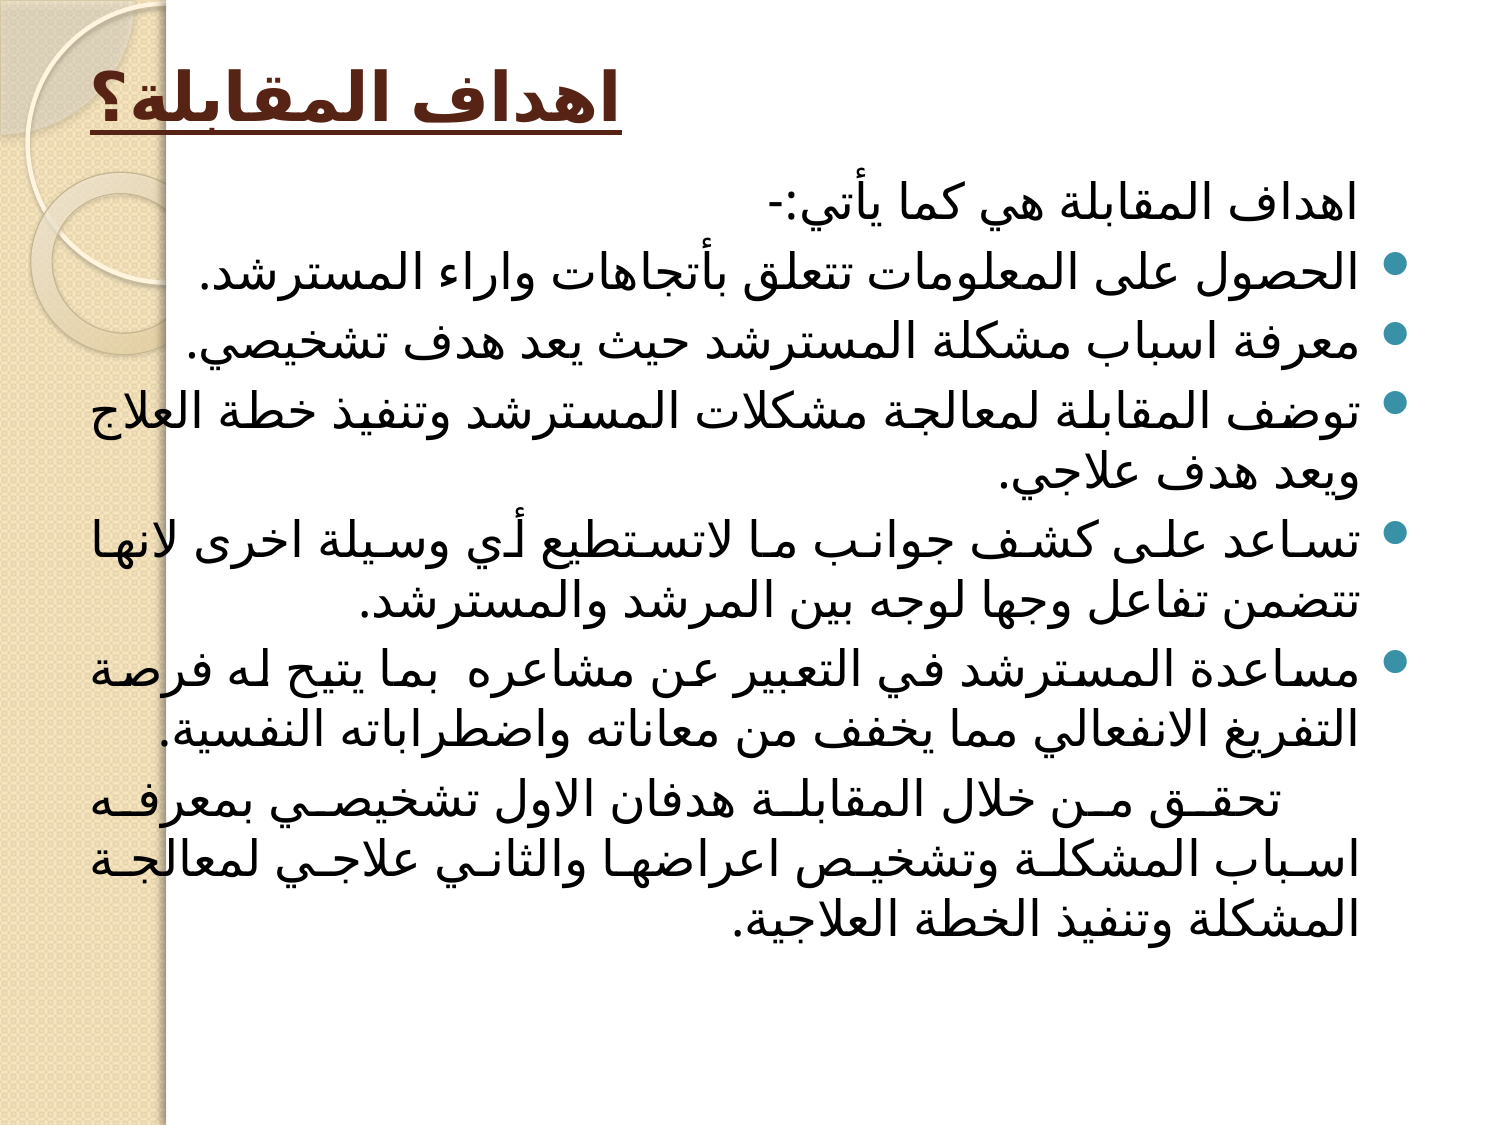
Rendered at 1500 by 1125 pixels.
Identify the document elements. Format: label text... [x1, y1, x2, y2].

title اهداف المقابلة؟ [75, 45, 1425, 162]
list اهداف المقابلة هي كما يأتي:- الحصول على المعلومات تتعلق بأتجاهات واراء المسترشد. معرفة اسباب مشكلة المسترشد حيث يعد هدف تشخيصي. توضف المقابلة لمعالجة مشكلات المسترشد وتنفيذ خطة العلاج ويعد هدف علاجي. تساعد على كشف جوانب ما لاتستطيع أي وسيلة اخرى لانها تتضمن تفاعل وجها لوجه بين المرشد والمسترشد. مساعدة المسترشد في التعبير عن مشاعره بما يتيح له فرصة التفريغ الانفعالي مما يخفف من معاناته واضطراباته النفسية. تحقق من خلال المقابلة هدفان الاول تشخيصي بمعرفه اسباب المشكلة وتشخيص اعراضها والثاني علاجي لمعالجة المشكلة وتنفيذ الخطة العلاجية. [75, 162, 1425, 1005]
